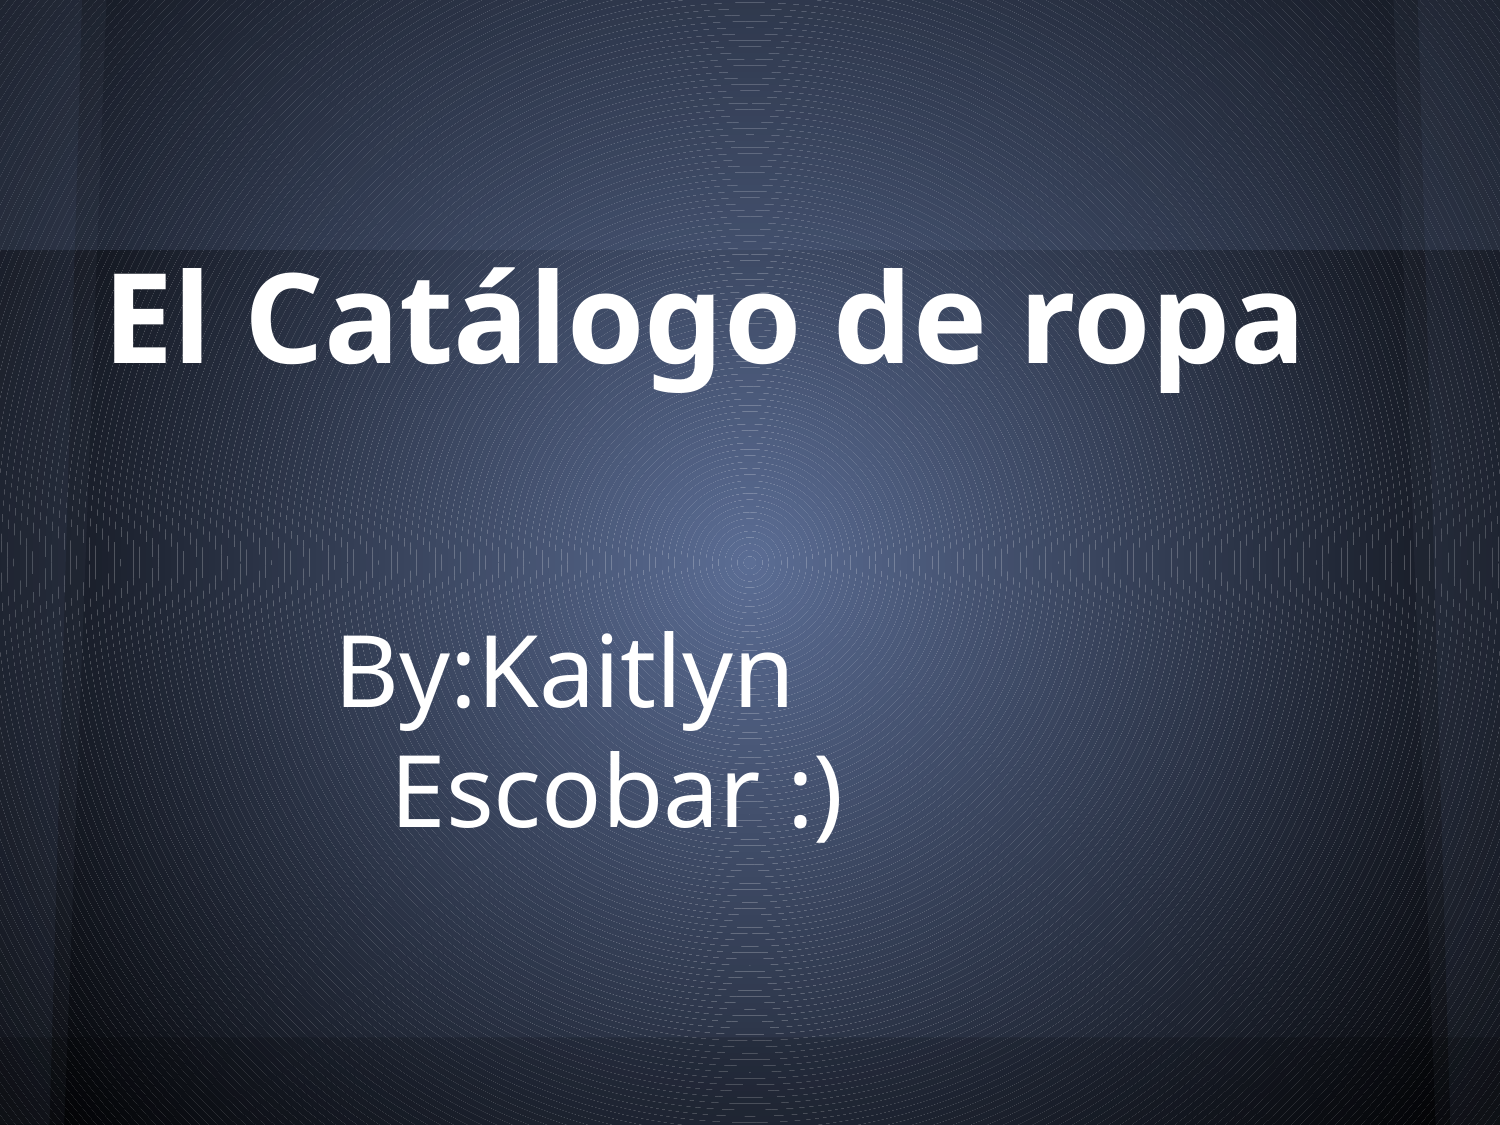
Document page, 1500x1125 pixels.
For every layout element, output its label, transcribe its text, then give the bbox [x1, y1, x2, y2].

list By:Kaitlyn Escobar :) [319, 592, 1284, 1125]
title El Catálogo de ropa [51, 186, 1500, 404]
